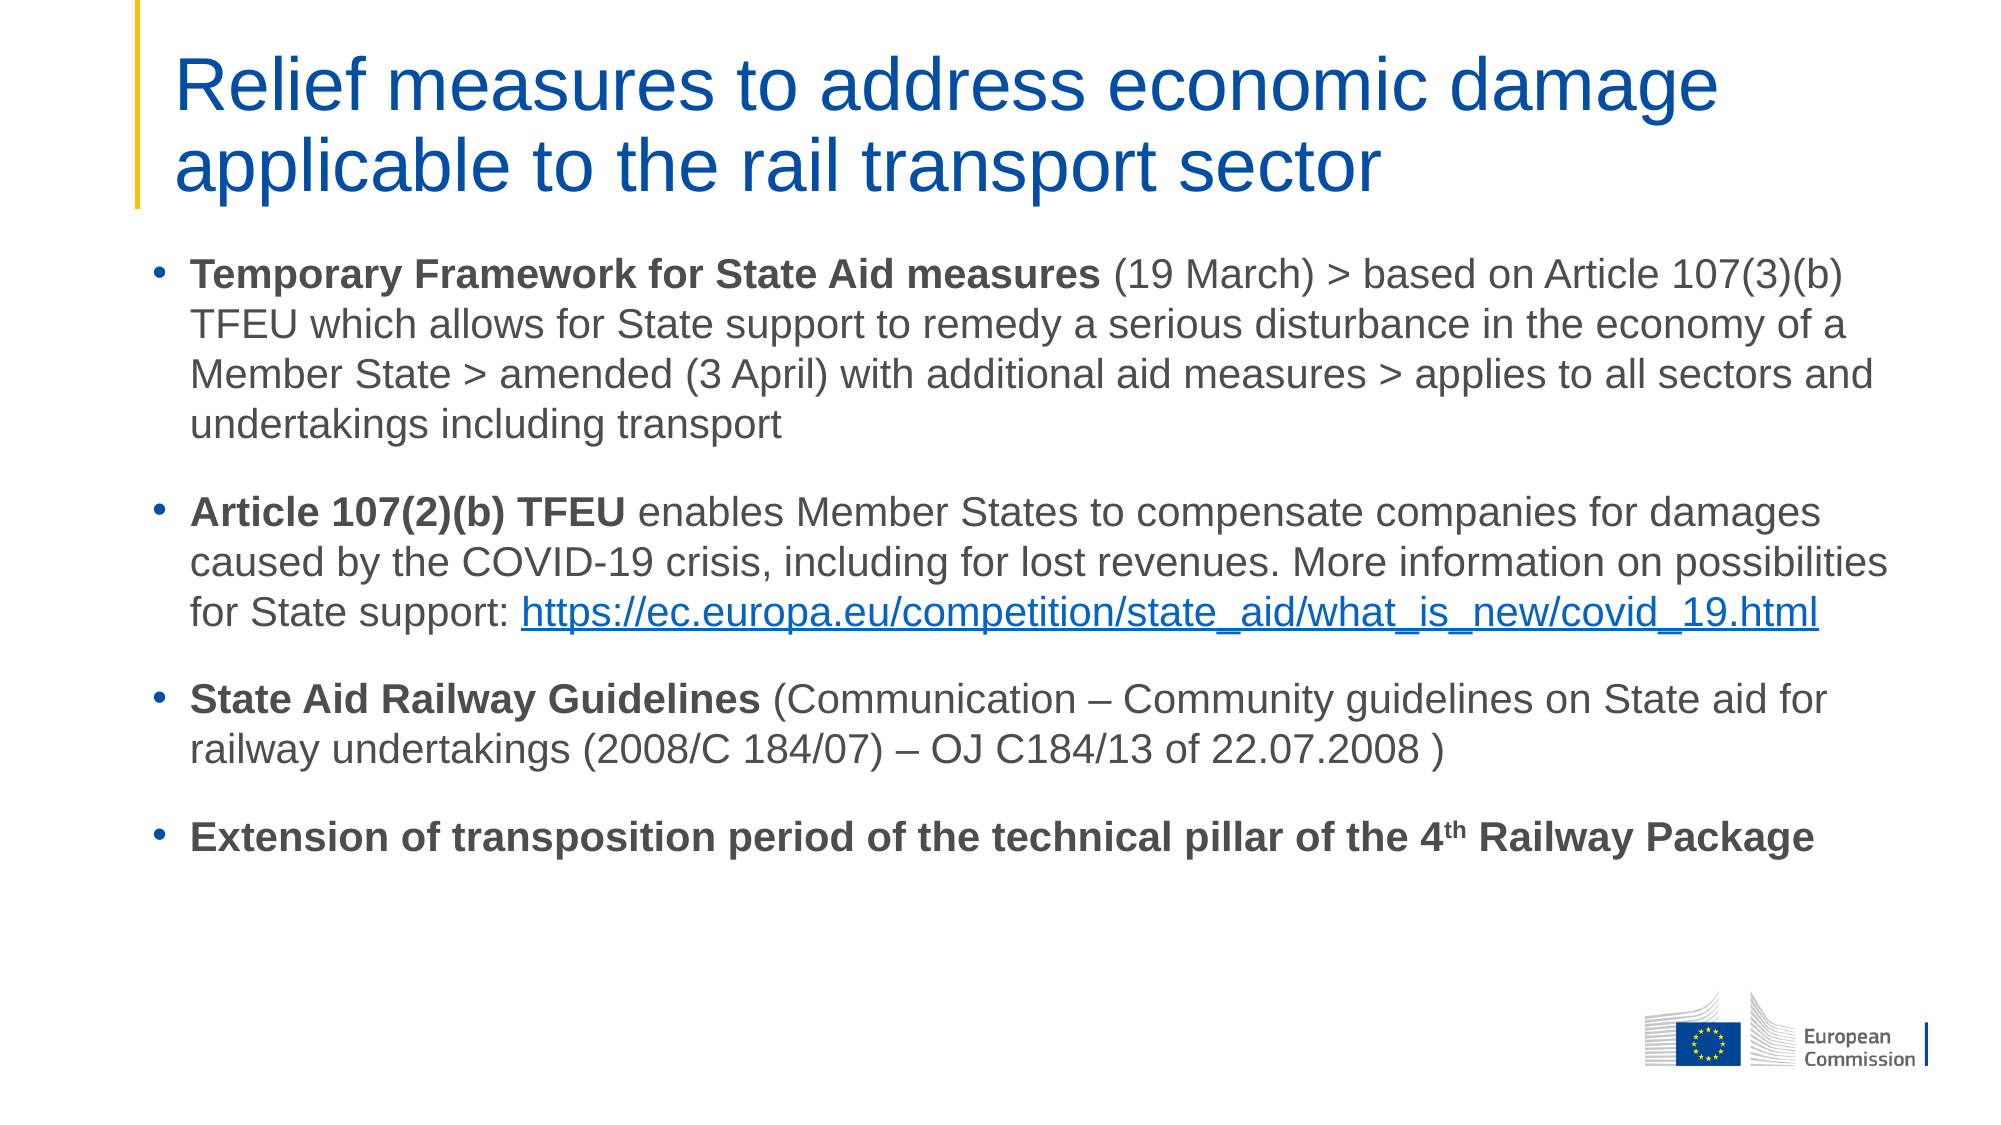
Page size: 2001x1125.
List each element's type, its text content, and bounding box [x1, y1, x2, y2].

title Relief measures to address economic damage applicable to the rail transport sector [159, 79, 1910, 208]
list Temporary Framework for State Aid measures (19 March) > based on Article 107(3)(b) TFEU which allows for State support to remedy a serious disturbance in the economy of a Member State > amended (3 April) with additional aid measures > applies to all sectors and undertakings including transport Article 107(2)(b) TFEU enables Member States to compensate companies for damages caused by the COVID-19 crisis, including for lost revenues. More information on possibilities for State support: https://ec.europa.eu/competition/state_aid/what_is_new/covid_19.html State Aid Railway Guidelines (Communication – Community guidelines on State aid for railway undertakings (2008/C 184/07) – OJ C184/13 of 22.07.2008 ) Extension of transposition period of the technical pillar of the 4th Railway Package [137, 239, 1927, 877]
picture [1645, 991, 1928, 1066]
